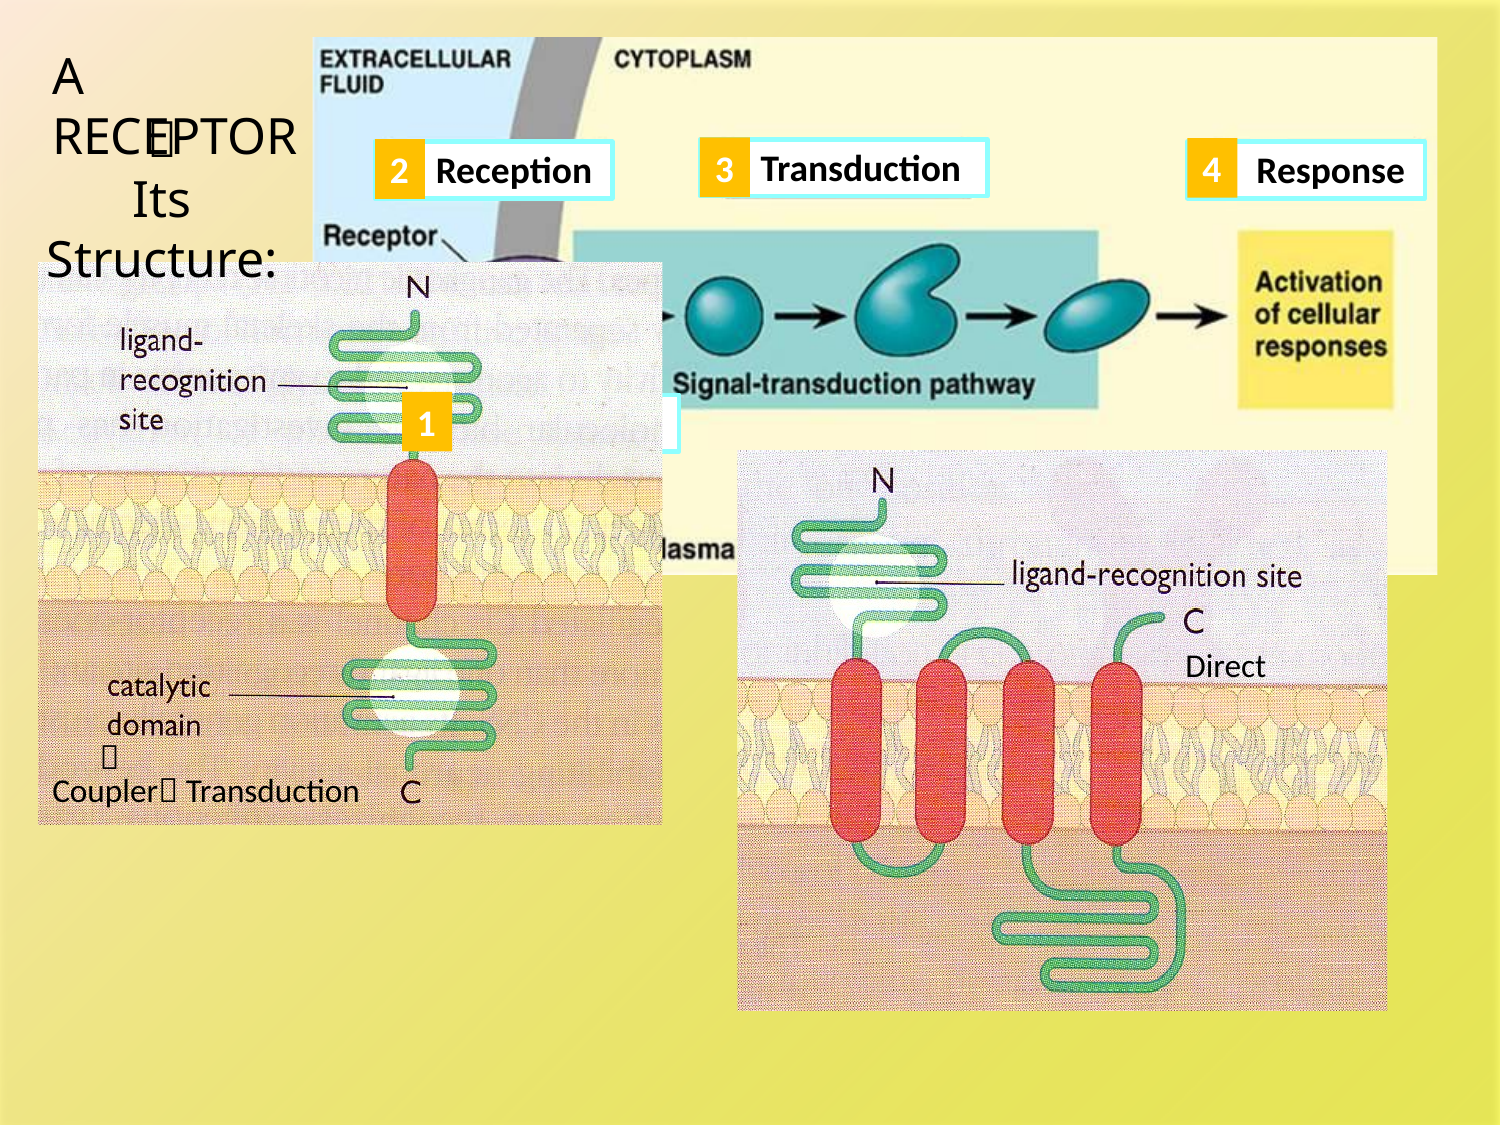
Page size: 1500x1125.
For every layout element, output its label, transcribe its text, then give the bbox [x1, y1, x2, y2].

picture [312, 37, 1438, 576]
text_box A RECEPTOR [37, 37, 310, 173]
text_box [737, 449, 1388, 1011]
text_box [0, 0, 1500, 1125]
text_box  Its Structure: [24, 99, 300, 261]
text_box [24, 262, 663, 826]
